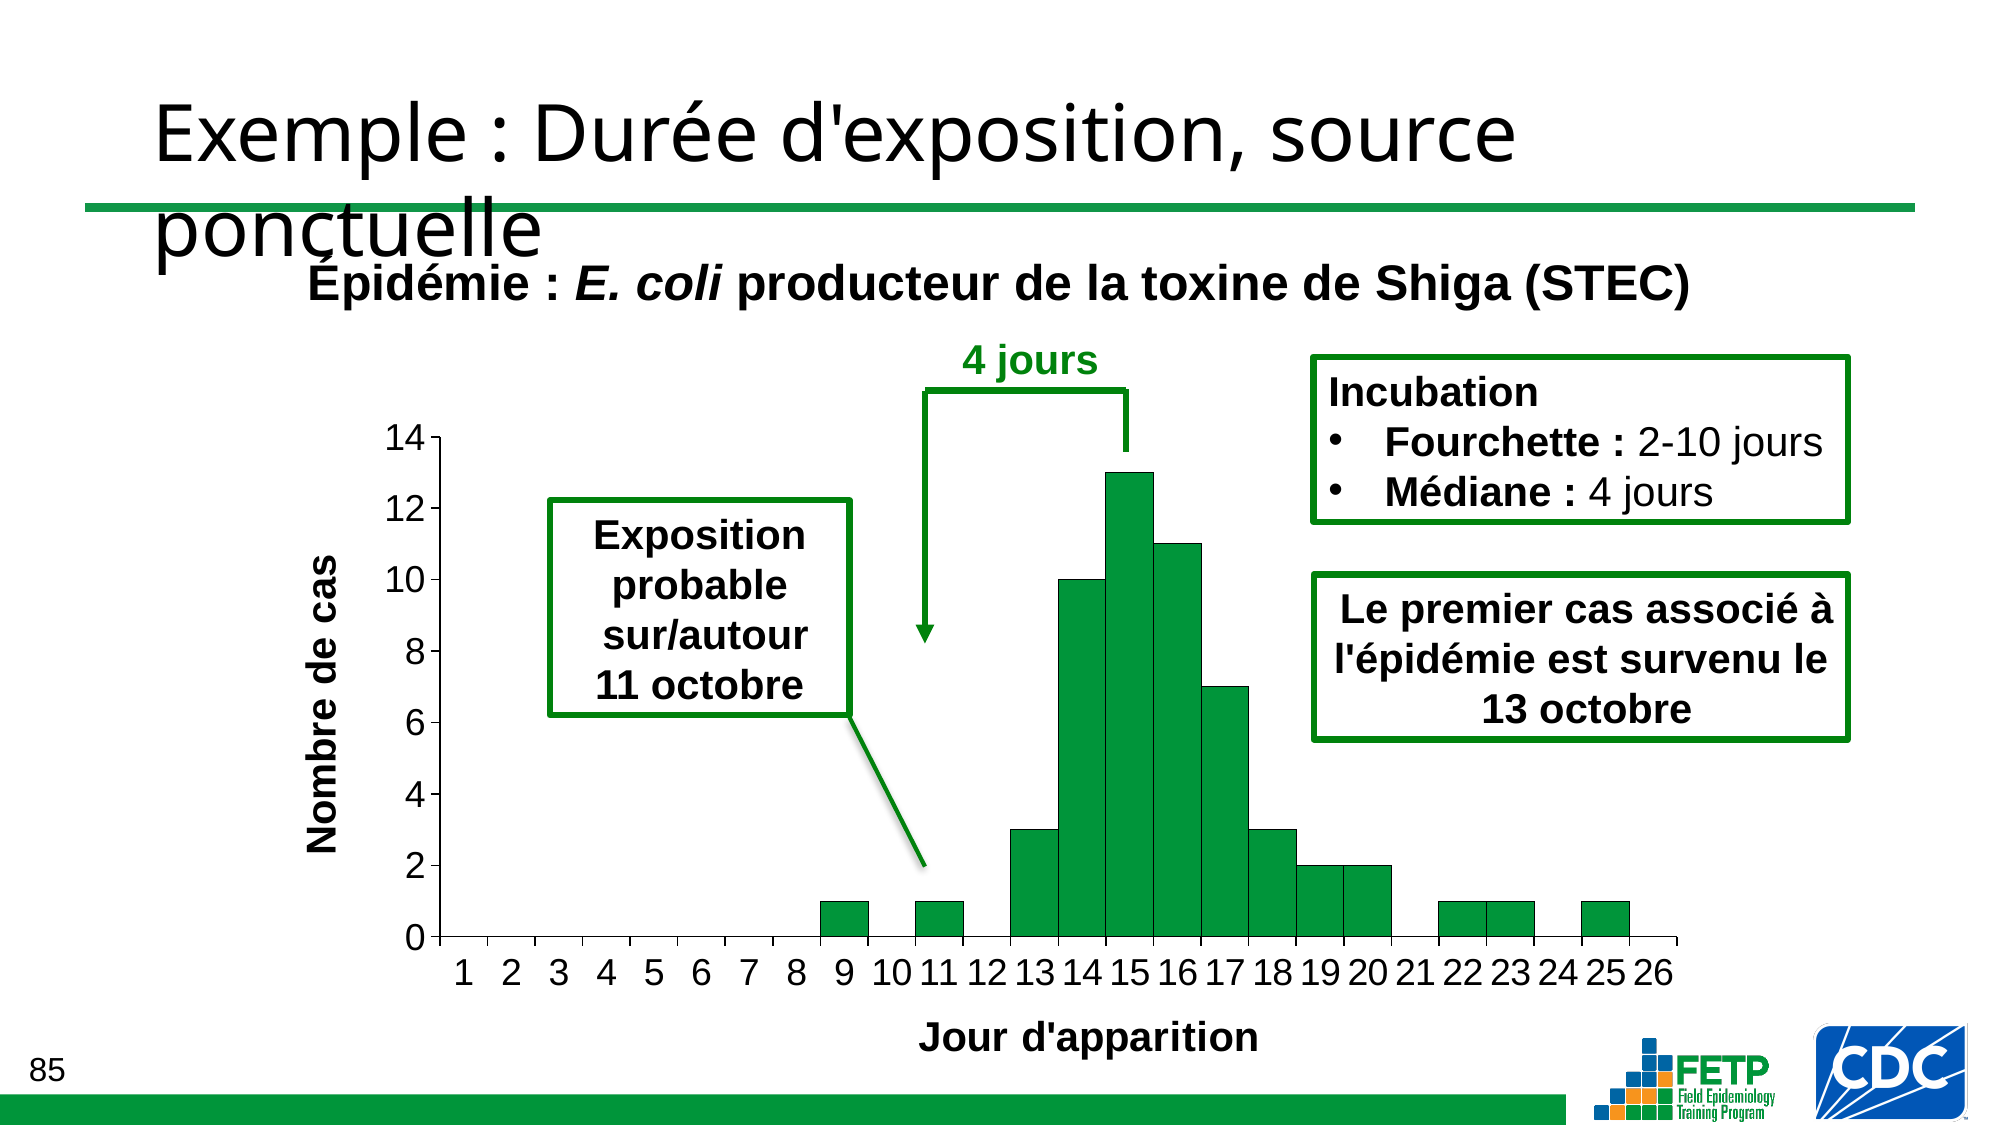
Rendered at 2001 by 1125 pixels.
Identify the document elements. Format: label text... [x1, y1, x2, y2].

text_box Incubation Fourchette : 2-10 jours Médiane : 4 jours [1313, 356, 1848, 522]
text_box Le premier cas associé à l'épidémie est survenu le 13 octobre [1705, 574, 1848, 740]
title Exemple : Durée d'exposition, source ponctuelle [137, 75, 1863, 207]
text_box 4 jours [936, 324, 1115, 389]
list Épidémie : E. coli producteur de la toxine de Shiga (STEC) [137, 242, 1863, 1004]
picture [1594, 1038, 1775, 1122]
picture [1813, 1023, 1968, 1122]
chart [285, 405, 1701, 1120]
